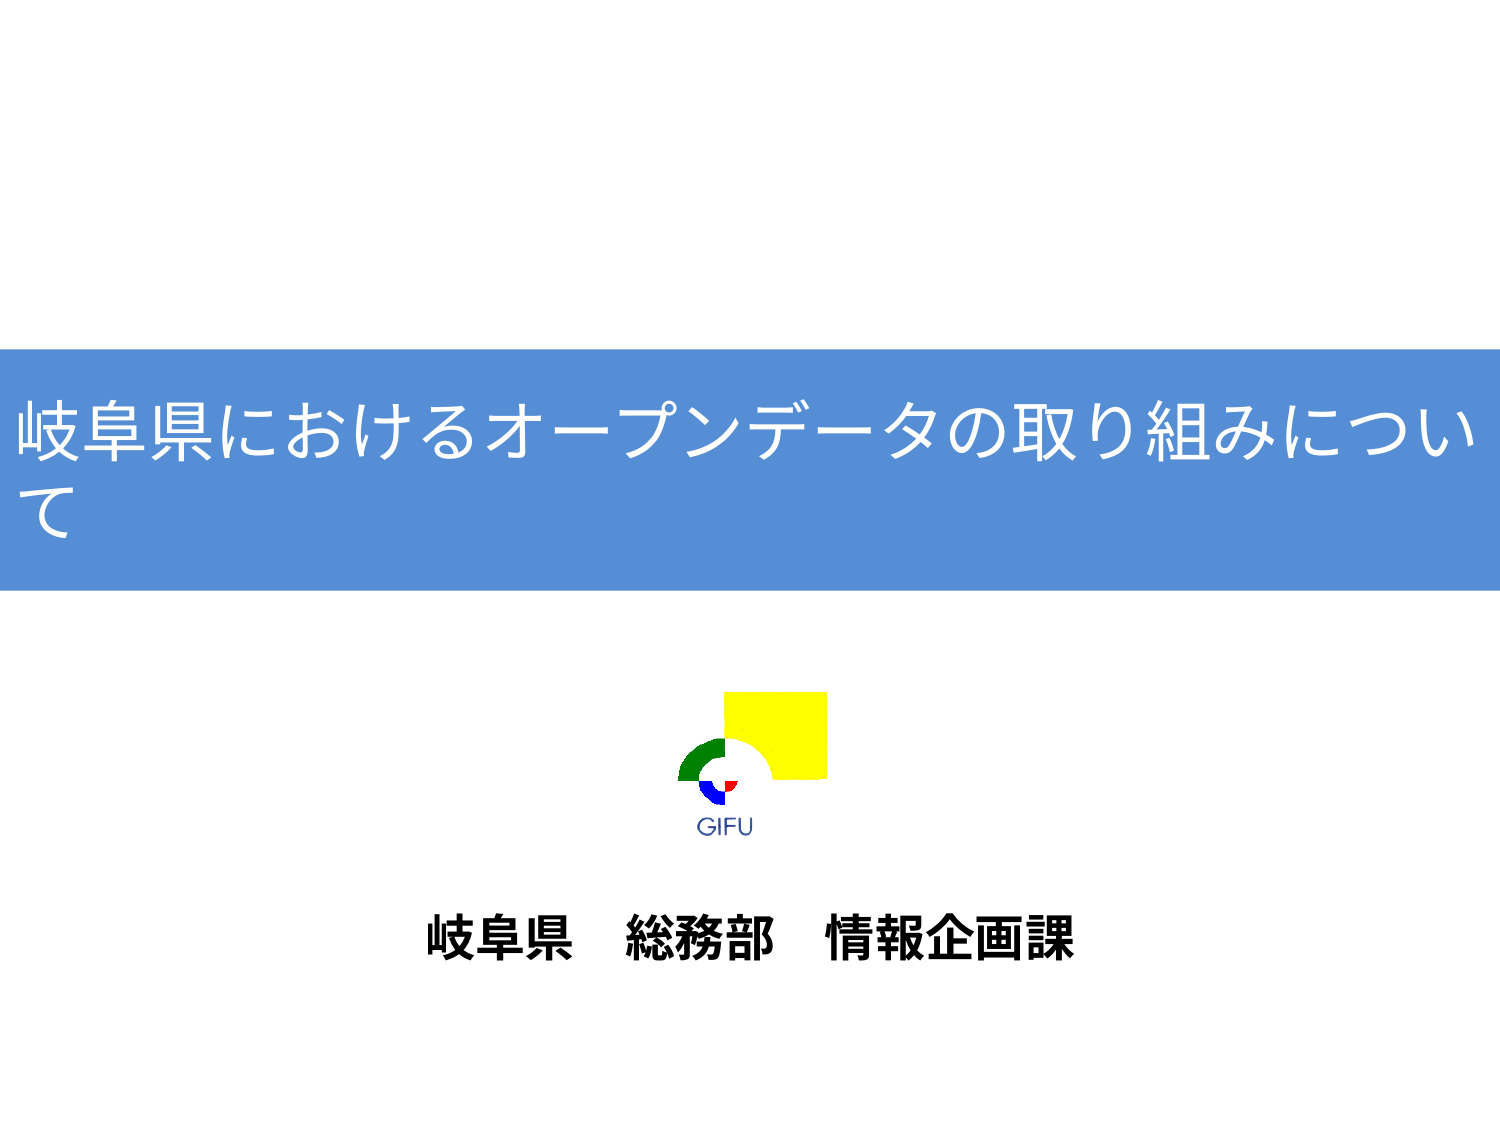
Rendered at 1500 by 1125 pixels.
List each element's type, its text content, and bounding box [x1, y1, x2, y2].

subtitle 岐阜県 総務部 情報企画課 [225, 899, 1275, 1002]
title 岐阜県におけるオープンデータの取り組みについて [0, 349, 1500, 591]
picture [673, 692, 827, 844]
